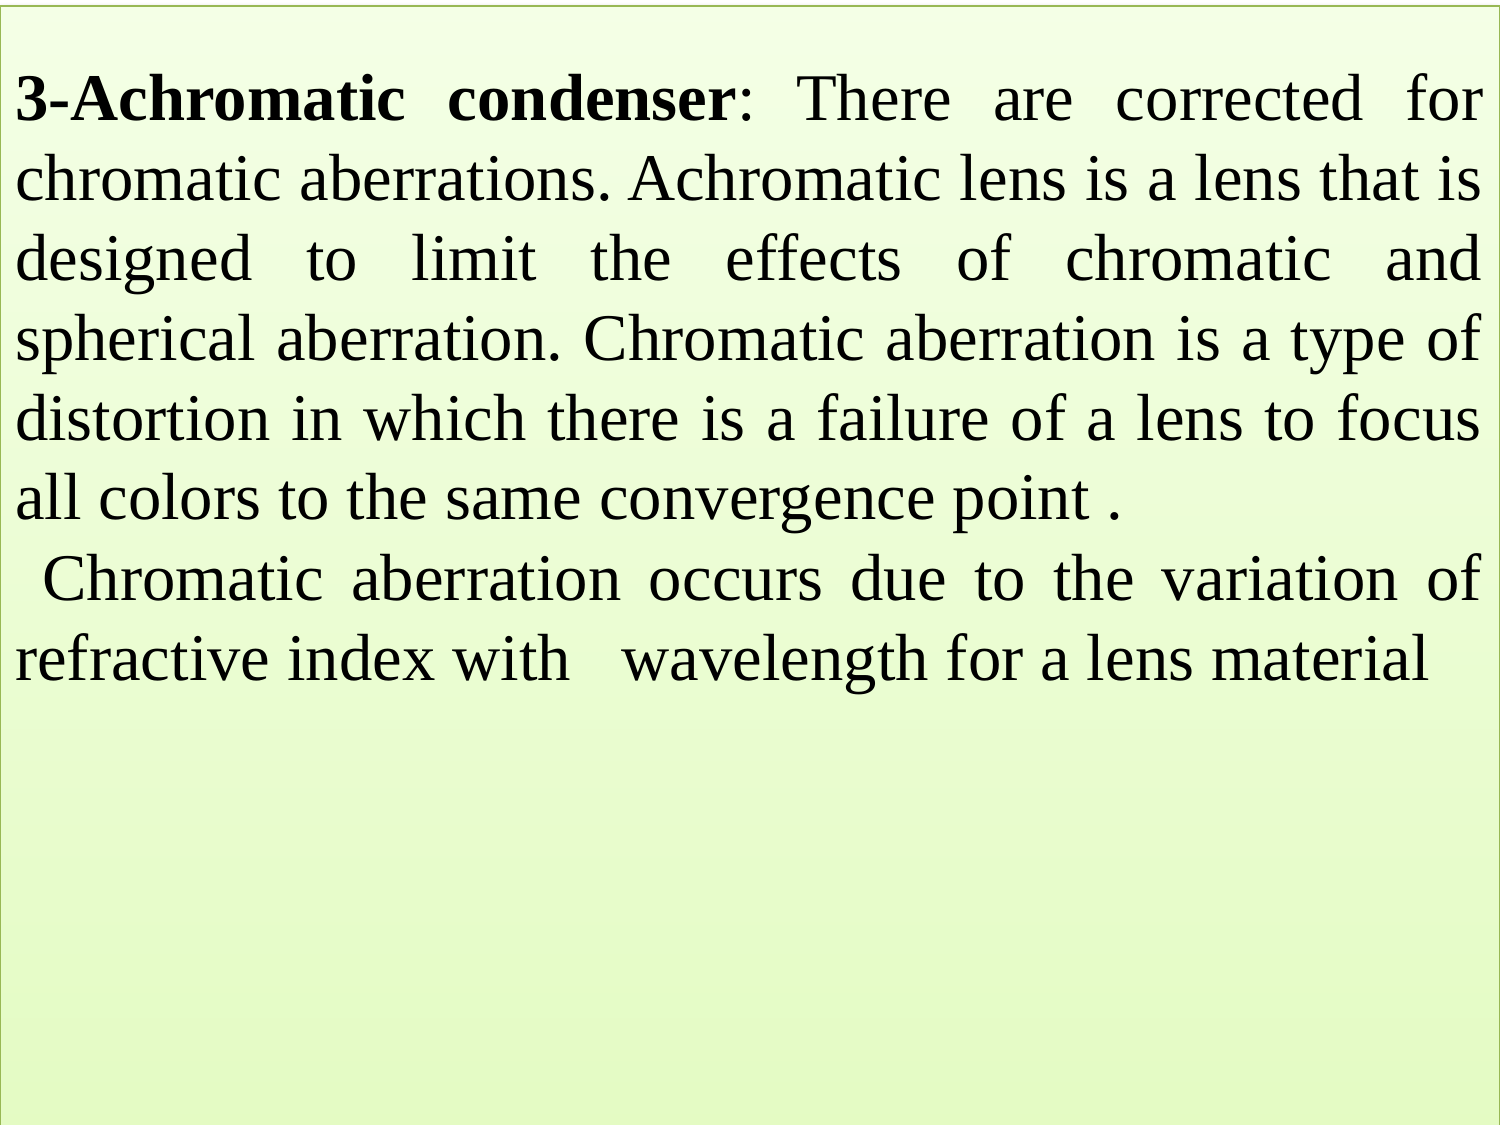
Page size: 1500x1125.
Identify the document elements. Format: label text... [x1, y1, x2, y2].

text_box 3-Achromatic condenser: There are corrected for chromatic aberrations. Achromatic lens is a lens that is designed to limit the effects of chromatic and spherical aberration. Chromatic aberration is a type of distortion in which there is a failure of a lens to focus all colors to the same convergence point . Chromatic aberration occurs due to the variation of refractive index with wavelength for a lens material [0, 5, 1500, 1125]
